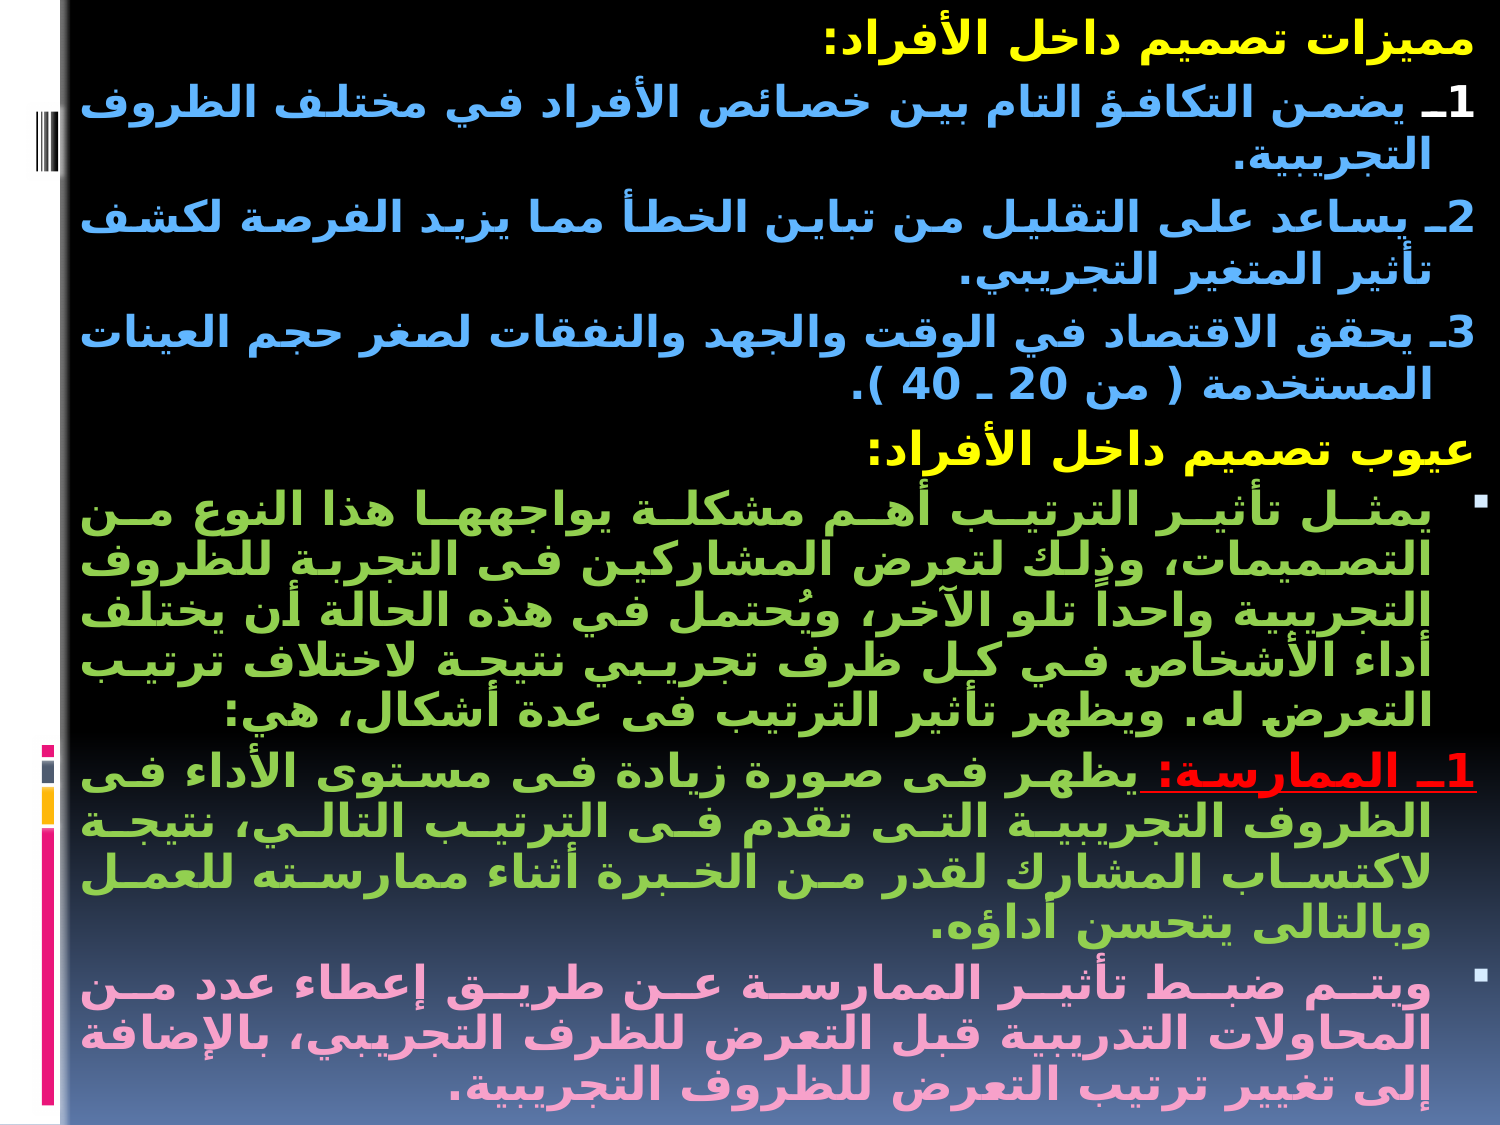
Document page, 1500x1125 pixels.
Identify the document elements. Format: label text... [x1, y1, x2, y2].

list مميزات تصميم داخل الأفراد: 1ـ يضمن التكافؤ التام بين خصائص الأفراد في مختلف الظروف التجريبية. 2ـ يساعد على التقليل من تباين الخطأ مما يزيد الفرصة لكشف تأثير المتغير التجريبي. 3ـ يحقق الاقتصاد في الوقت والجهد والنفقات لصغر حجم العينات المستخدمة ( من 20 ـ 40 ). عيوب تصميم داخل الأفراد: يمثل تأثير الترتيب أهم مشكلة يواجهها هذا النوع من التصميمات، وذلك لتعرض المشاركين فى التجربة للظروف التجريبية واحداً تلو الآخر، ويُحتمل في هذه الحالة أن يختلف أداء الأشخاص في كل ظرف تجريبي نتيجة لاختلاف ترتيب التعرض له. ويظهر تأثير الترتيب فى عدة أشكال، هي: 1ـ الممارسة: يظهر فى صورة زيادة فى مستوى الأداء فى الظروف التجريبية التى تقدم فى الترتيب التالي، نتيجة لاكتساب المشارك لقدر من الخبرة أثناء ممارسته للعمل وبالتالى يتحسن أداؤه. ويتم ضبط تأثير الممارسة عن طريق إعطاء عدد من المحاولات التدريبية قبل التعرض للظرف التجريبي، بالإضافة إلى تغيير ترتيب التعرض للظروف التجريبية. [64, 0, 1500, 1125]
